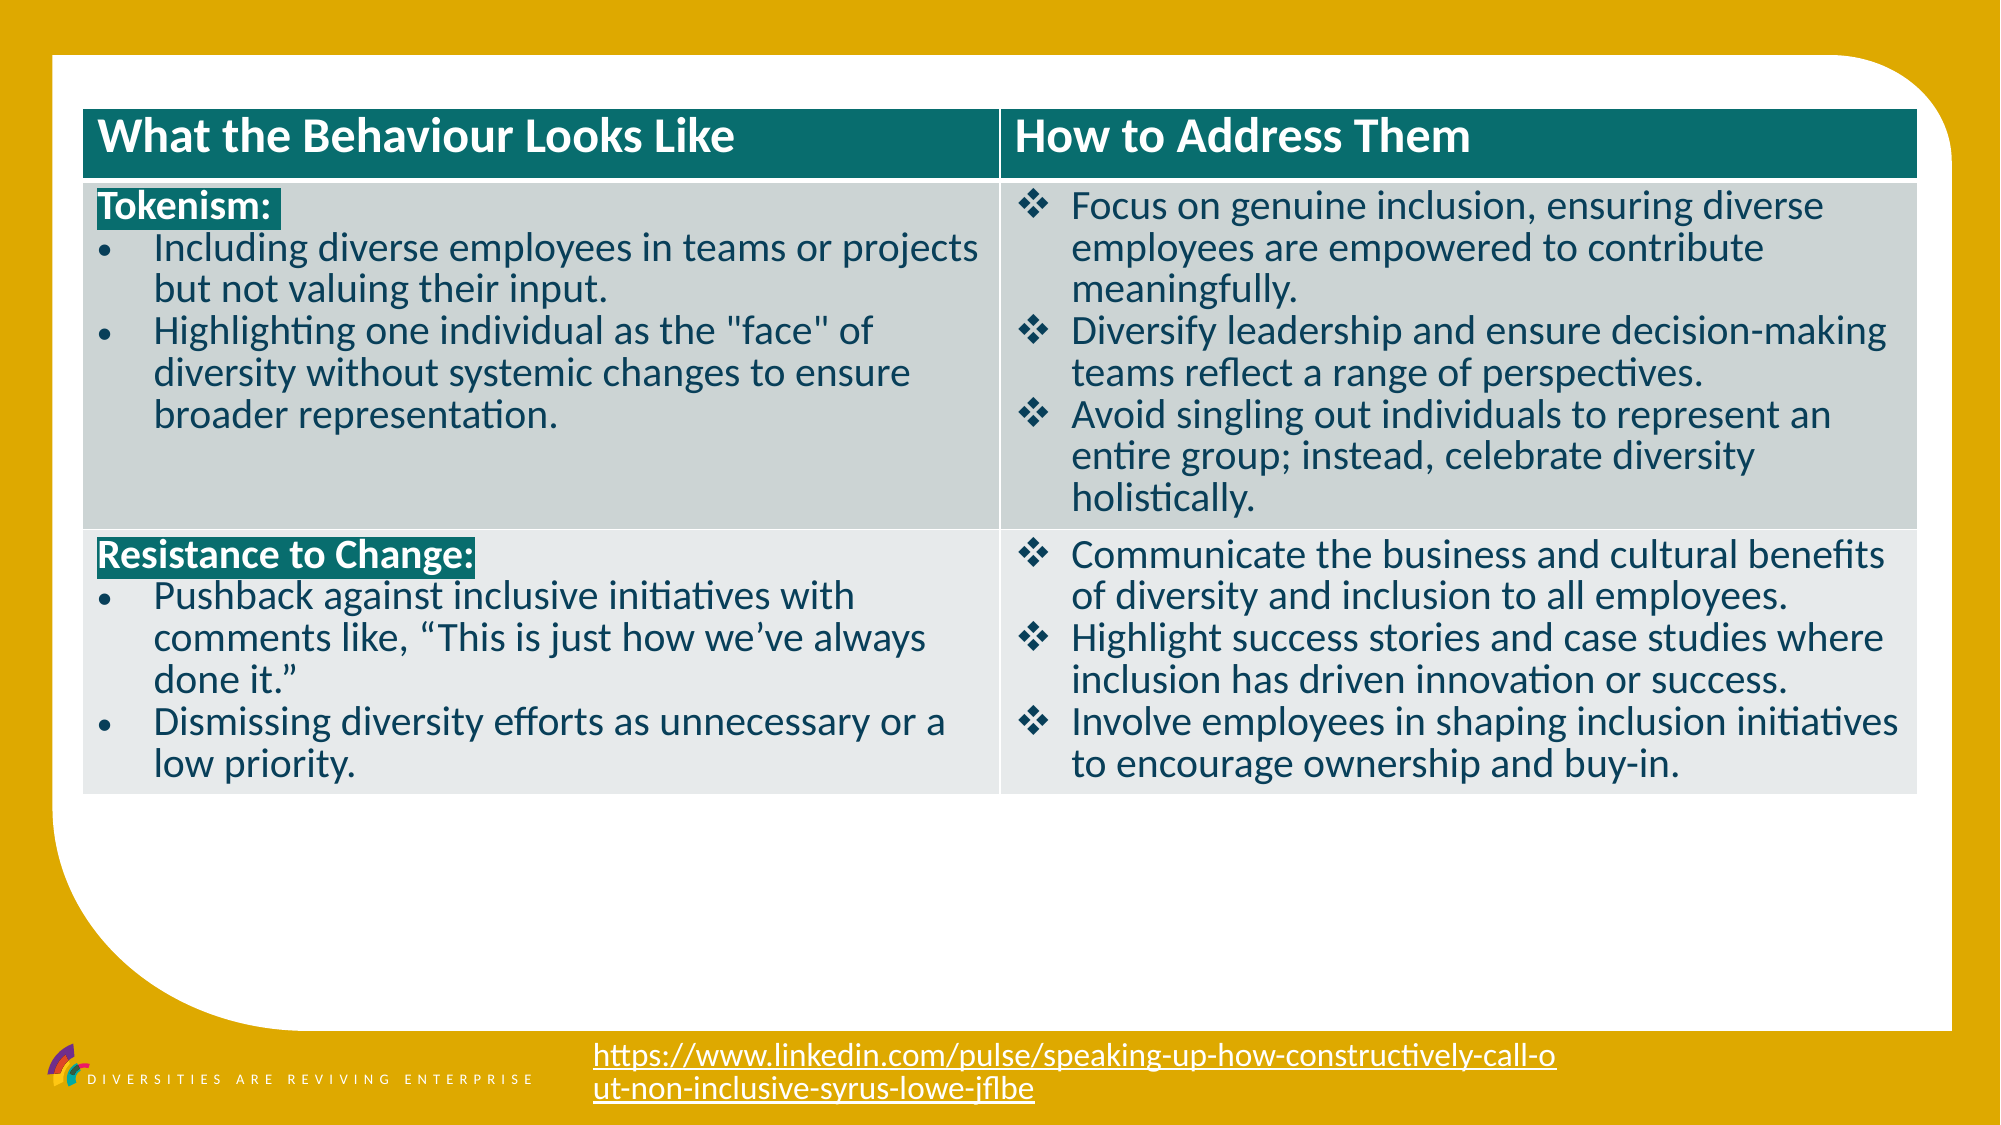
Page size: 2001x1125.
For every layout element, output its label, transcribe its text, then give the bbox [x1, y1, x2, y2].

table_cell Resistance to Change: Pushback against inclusive initiatives with comments like, “This is just how we’ve always done it.” Dismissing diversity efforts as unnecessary or a low priority. [83, 530, 999, 794]
table_cell Focus on genuine inclusion, ensuring diverse employees are empowered to contribute meaningfully. Diversify leadership and ensure decision-making teams reflect a range of perspectives. Avoid singling out individuals to represent an entire group; instead, celebrate diversity holistically. [1001, 183, 1917, 529]
table_cell Communicate the business and cultural benefits of diversity and inclusion to all employees. Highlight success stories and case studies where inclusion has driven innovation or success. Involve employees in shaping inclusion initiatives to encourage ownership and buy-in. [1001, 530, 1917, 794]
text_box https://www.linkedin.com/pulse/speaking-up-how-constructively-call-out-non-inclusive-syrus-lowe-jflbe [578, 1025, 1579, 1120]
table_header What the Behaviour Looks Like [83, 109, 999, 178]
table_header How to Address Them [1001, 109, 1917, 178]
table_cell Tokenism: Including diverse employees in teams or projects but not valuing their input. Highlighting one individual as the "face" of diversity without systemic changes to ensure broader representation. [83, 183, 999, 529]
